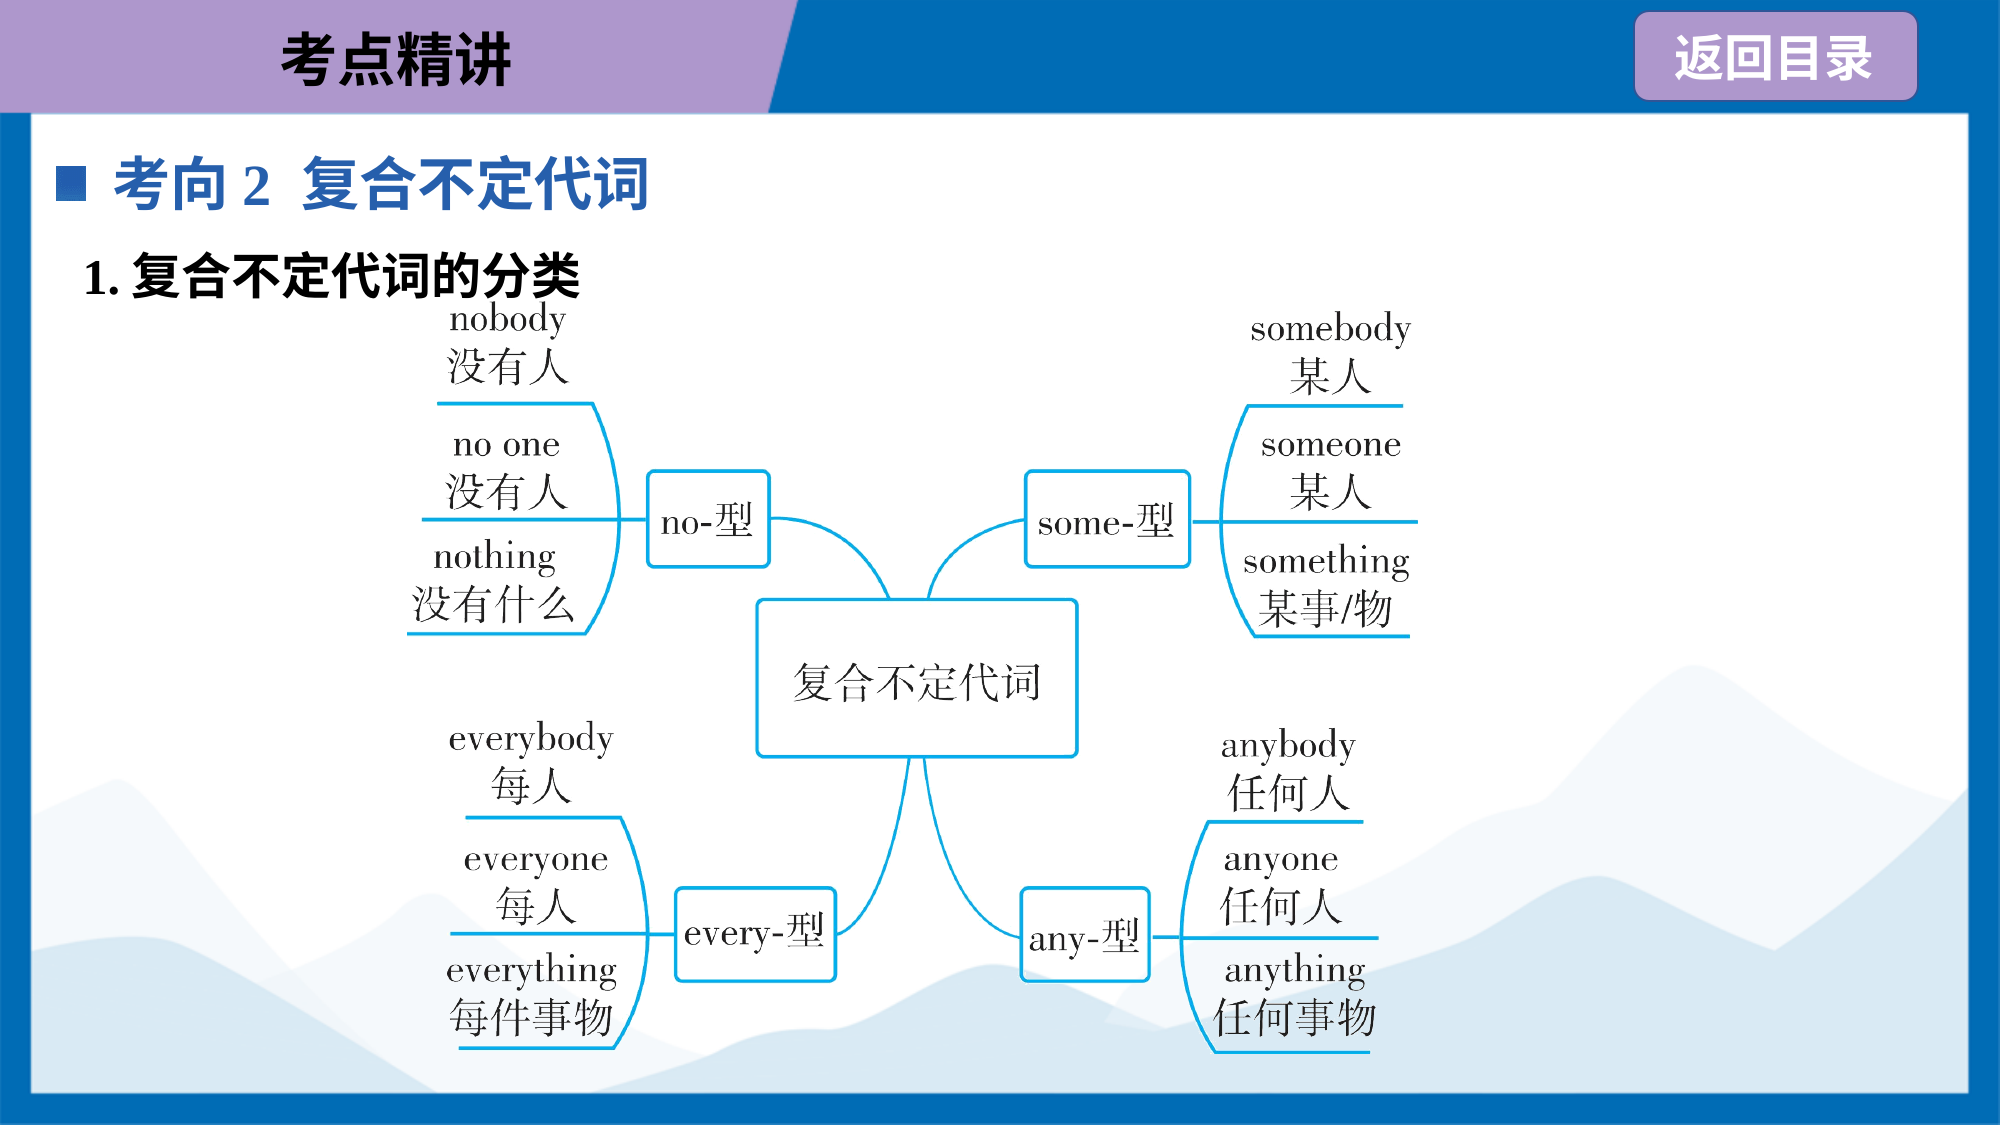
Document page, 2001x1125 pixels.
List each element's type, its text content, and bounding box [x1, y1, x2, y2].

text_box 1.复合不定代词的分类 [82, 216, 1917, 295]
text_box 考向2 复合不定代词 [112, 146, 1917, 216]
picture [0, 0, 2000, 1125]
